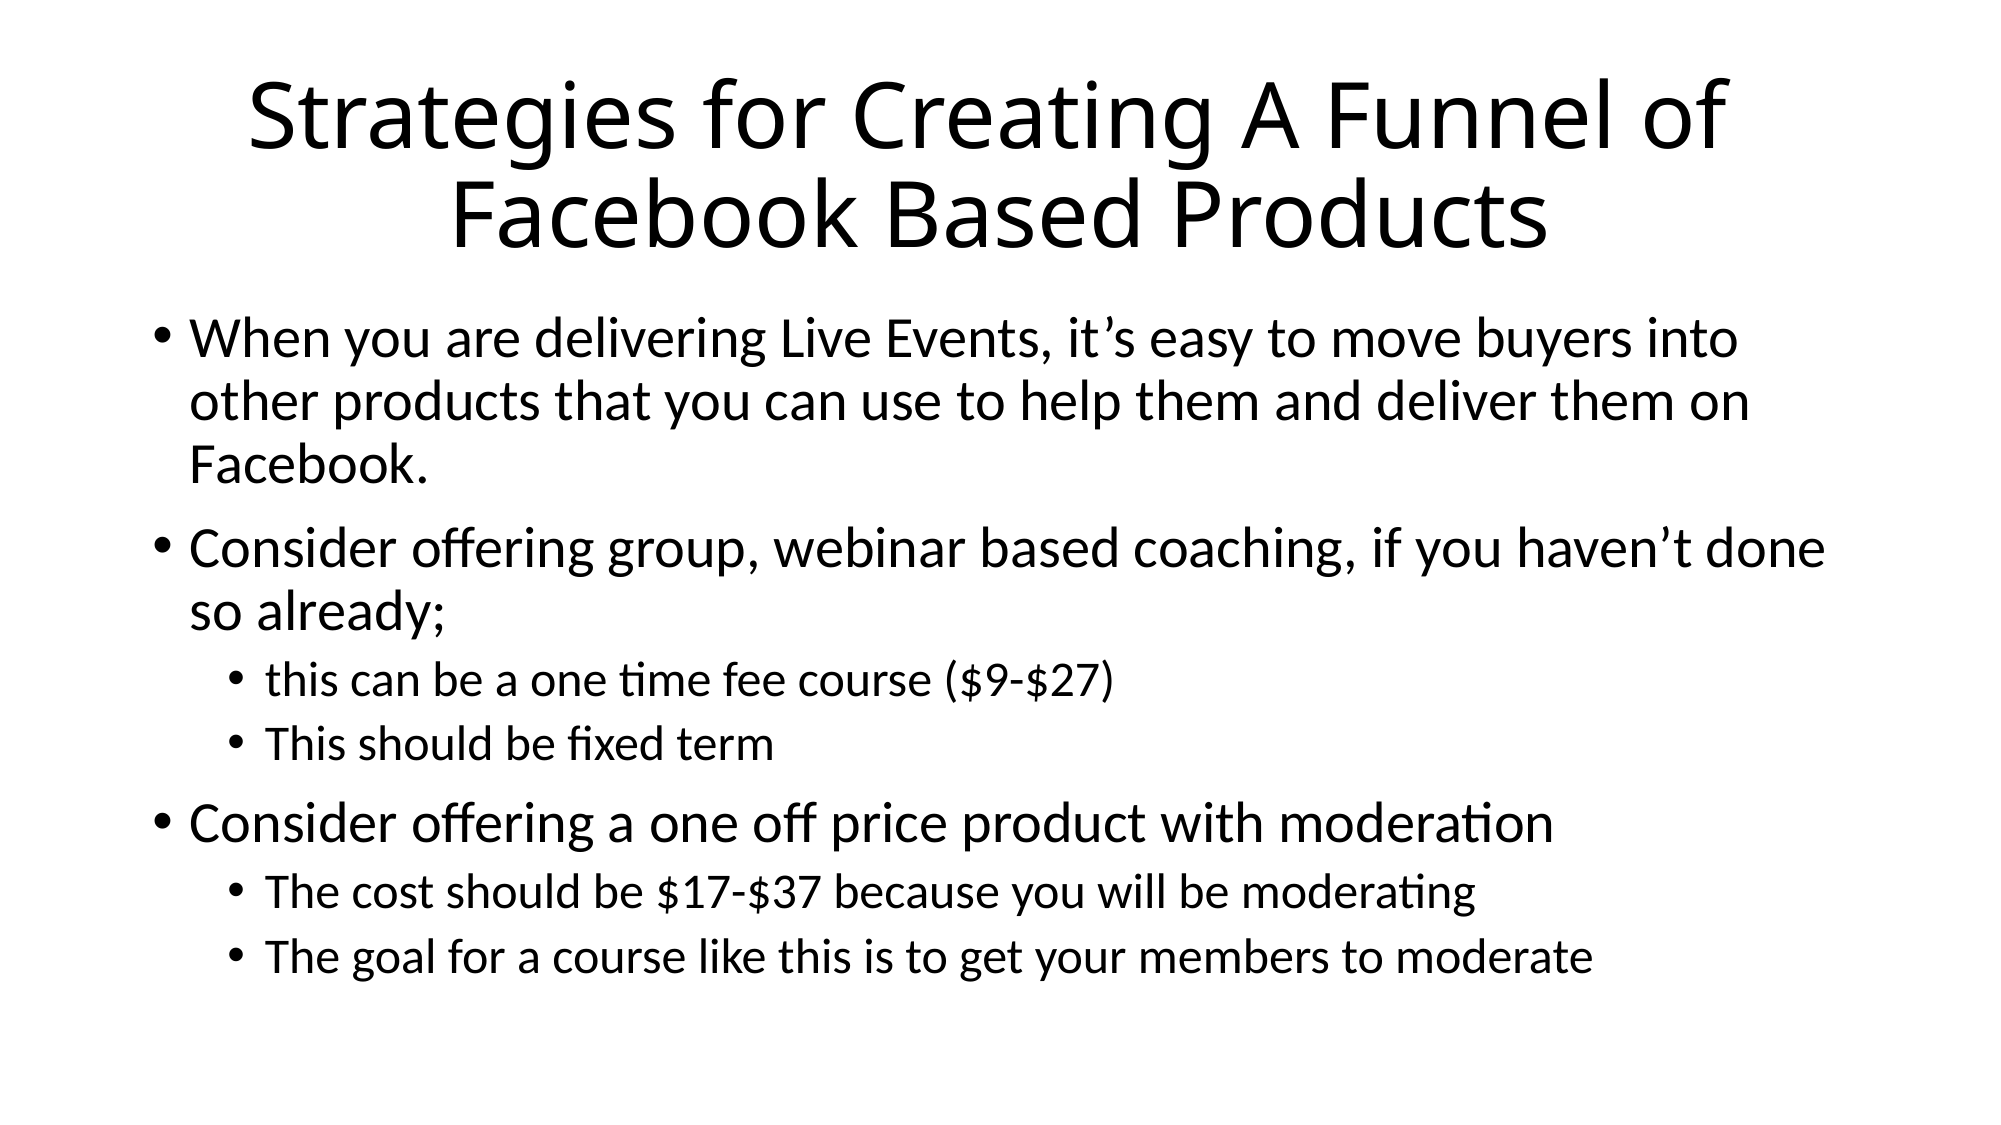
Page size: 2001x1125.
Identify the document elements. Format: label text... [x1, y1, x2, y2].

list When you are delivering Live Events, it’s easy to move buyers into other products that you can use to help them and deliver them on Facebook. Consider offering group, webinar based coaching, if you haven’t done so already; this can be a one time fee course ($9-$27) This should be fixed term Consider offering a one off price product with moderation The cost should be $17-$37 because you will be moderating The goal for a course like this is to get your members to moderate [137, 299, 1863, 1014]
title Strategies for Creating A Funnel of Facebook Based Products [137, 59, 1863, 278]
